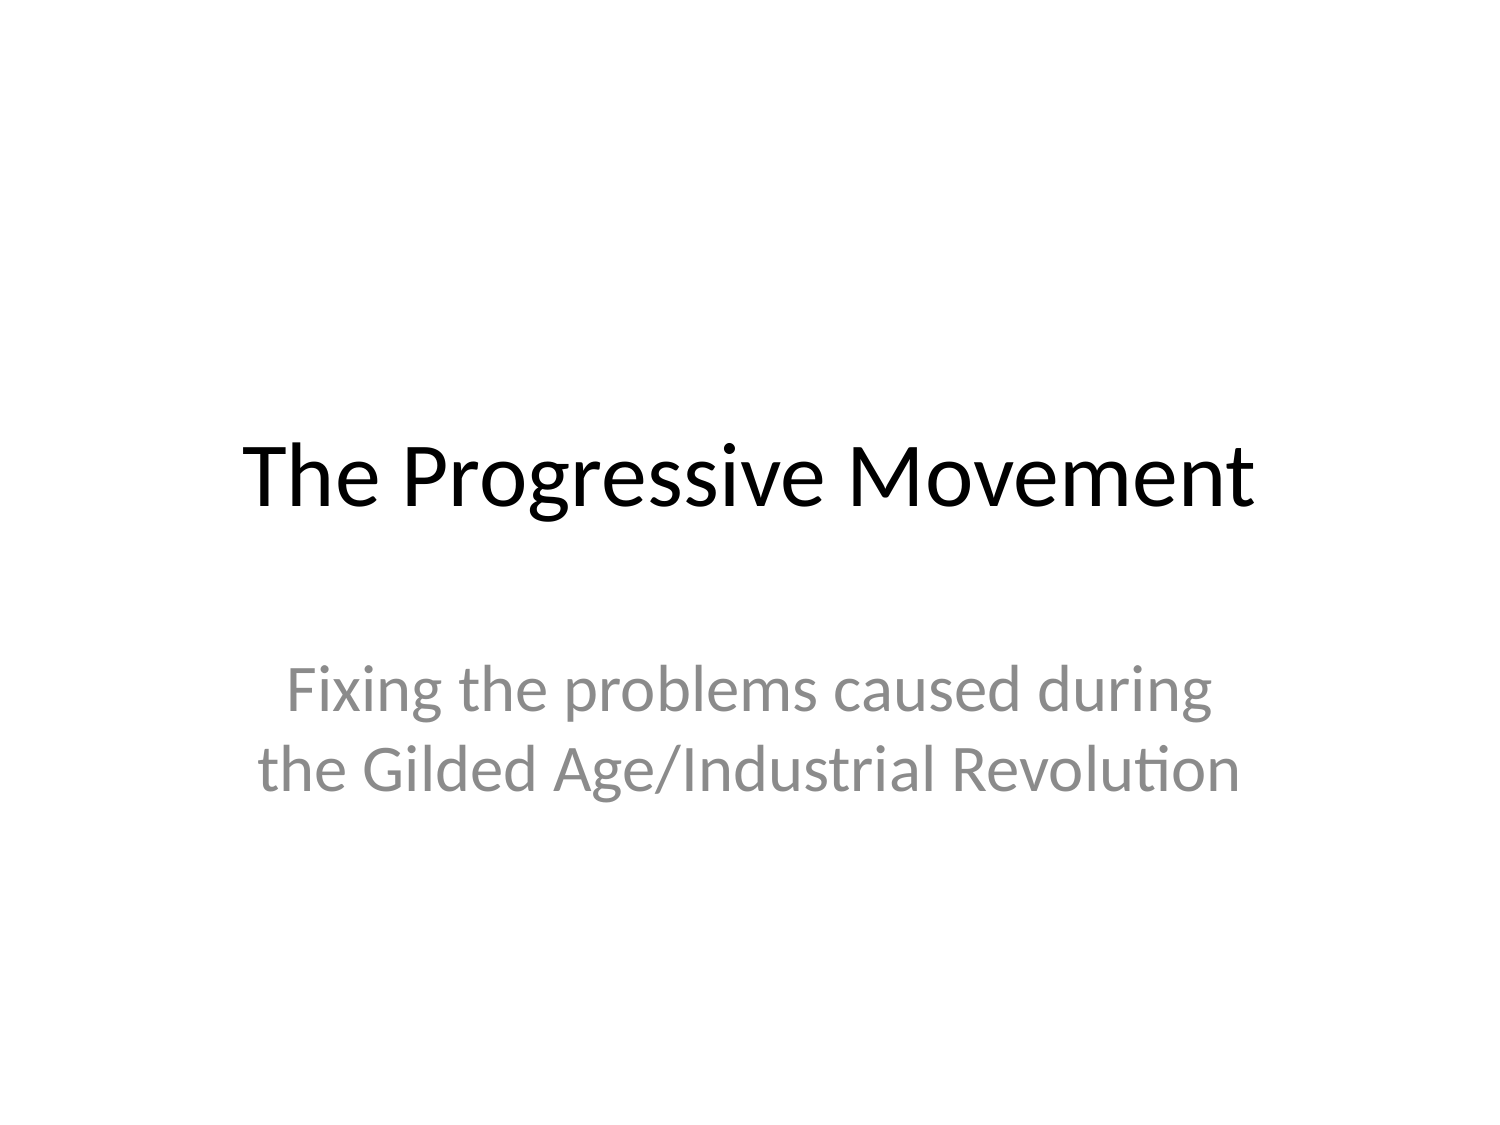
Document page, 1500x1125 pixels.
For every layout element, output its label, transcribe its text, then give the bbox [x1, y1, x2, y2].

title The Progressive Movement [112, 349, 1388, 591]
subtitle Fixing the problems caused during the Gilded Age/Industrial Revolution [225, 637, 1275, 925]
